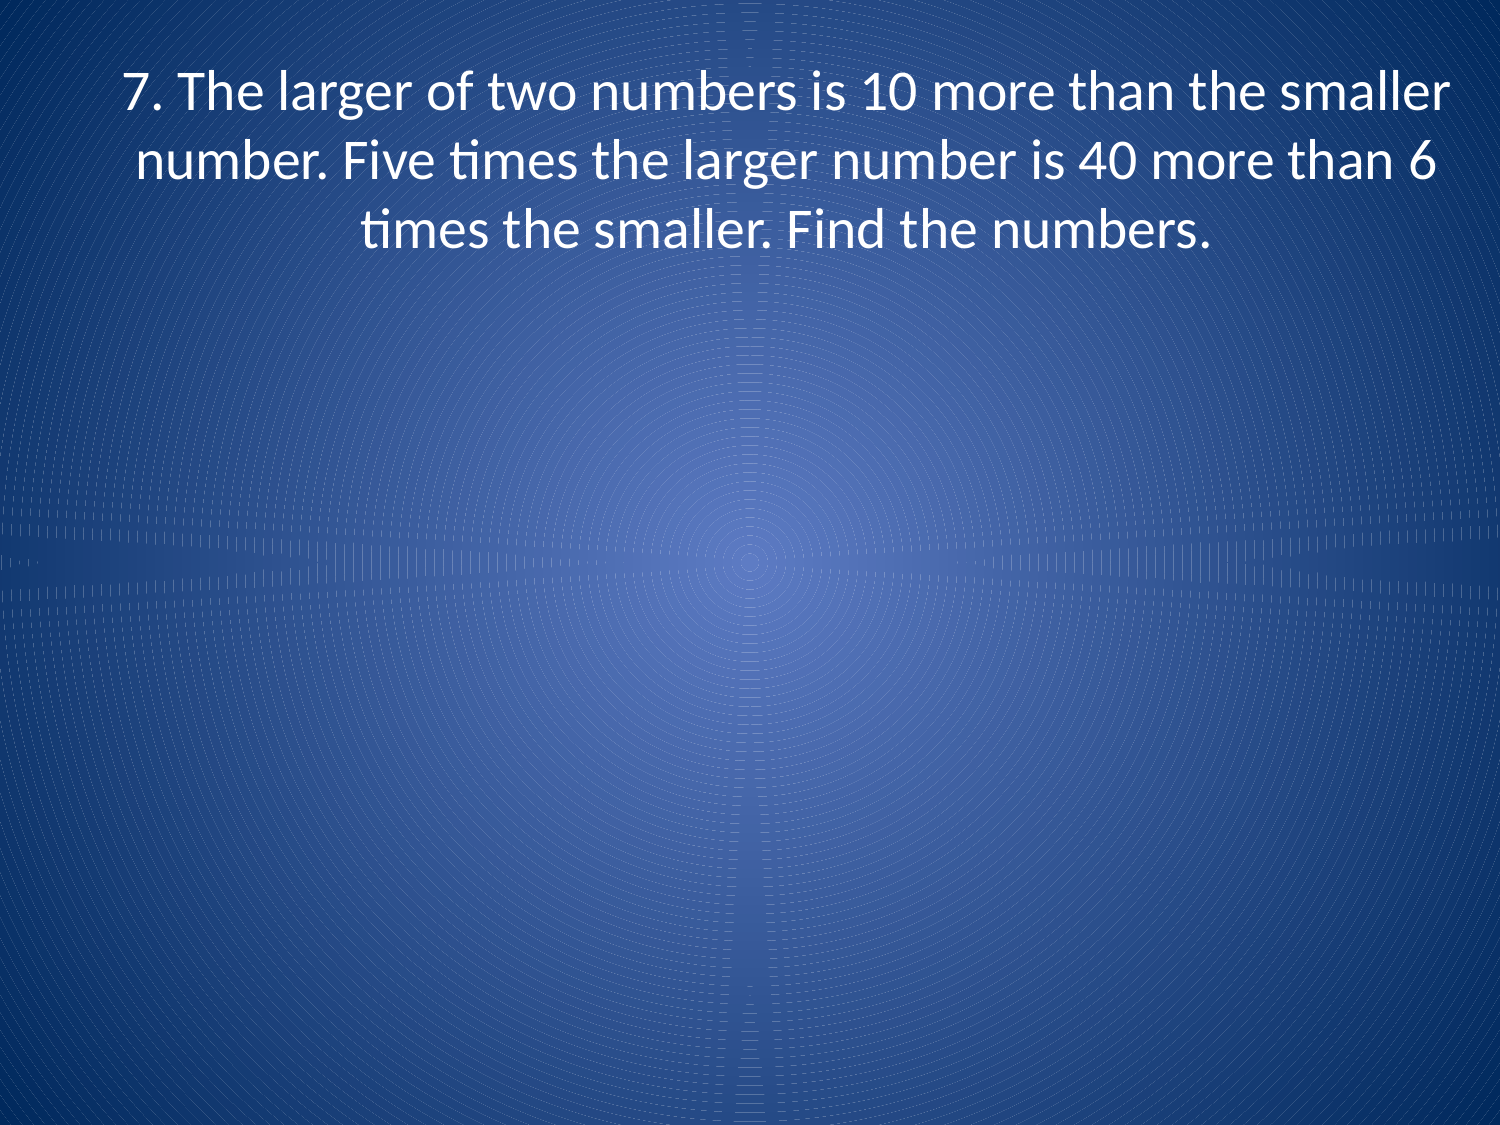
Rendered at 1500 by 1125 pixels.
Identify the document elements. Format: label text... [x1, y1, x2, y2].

title 7. The larger of two numbers is 10 more than the smaller number. Five times the larger number is 40 more than 6 times the smaller. Find the numbers. [75, 45, 1500, 338]
